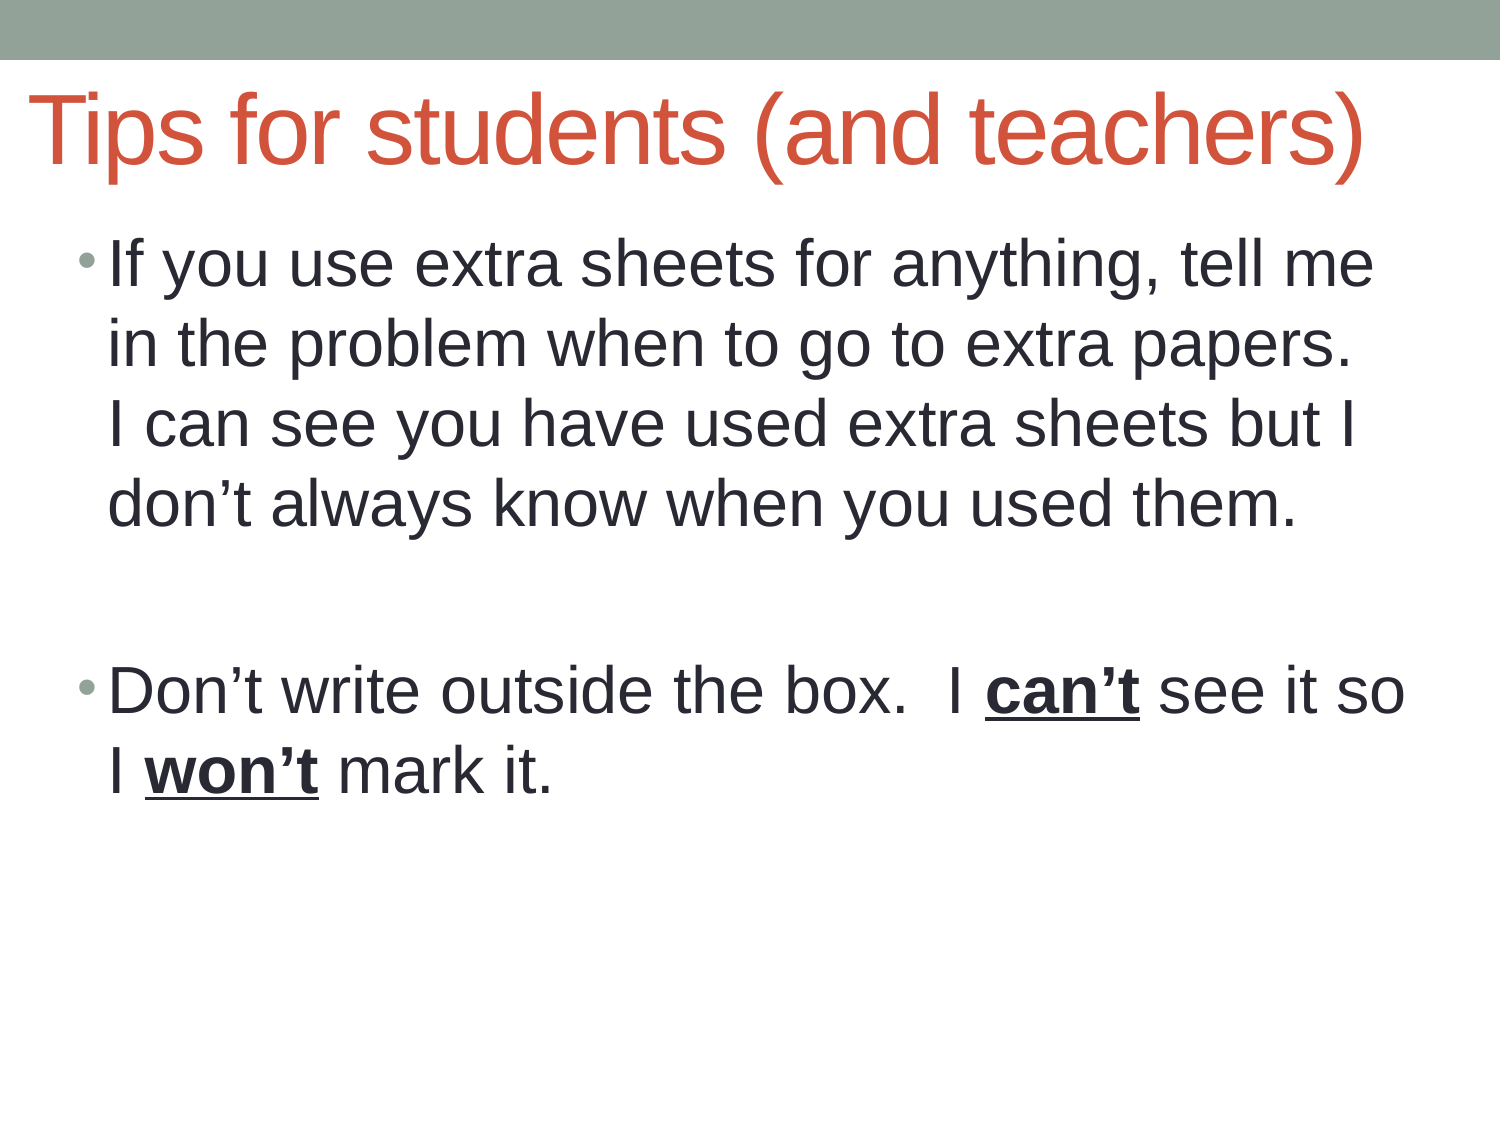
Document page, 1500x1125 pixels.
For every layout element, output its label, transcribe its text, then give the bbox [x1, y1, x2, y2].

list If you use extra sheets for anything, tell me in the problem when to go to extra papers. I can see you have used extra sheets but I don’t always know when you used them. Don’t write outside the box. I can’t see it so I won’t mark it. [62, 212, 1425, 913]
title Tips for students (and teachers) [12, 24, 1388, 225]
